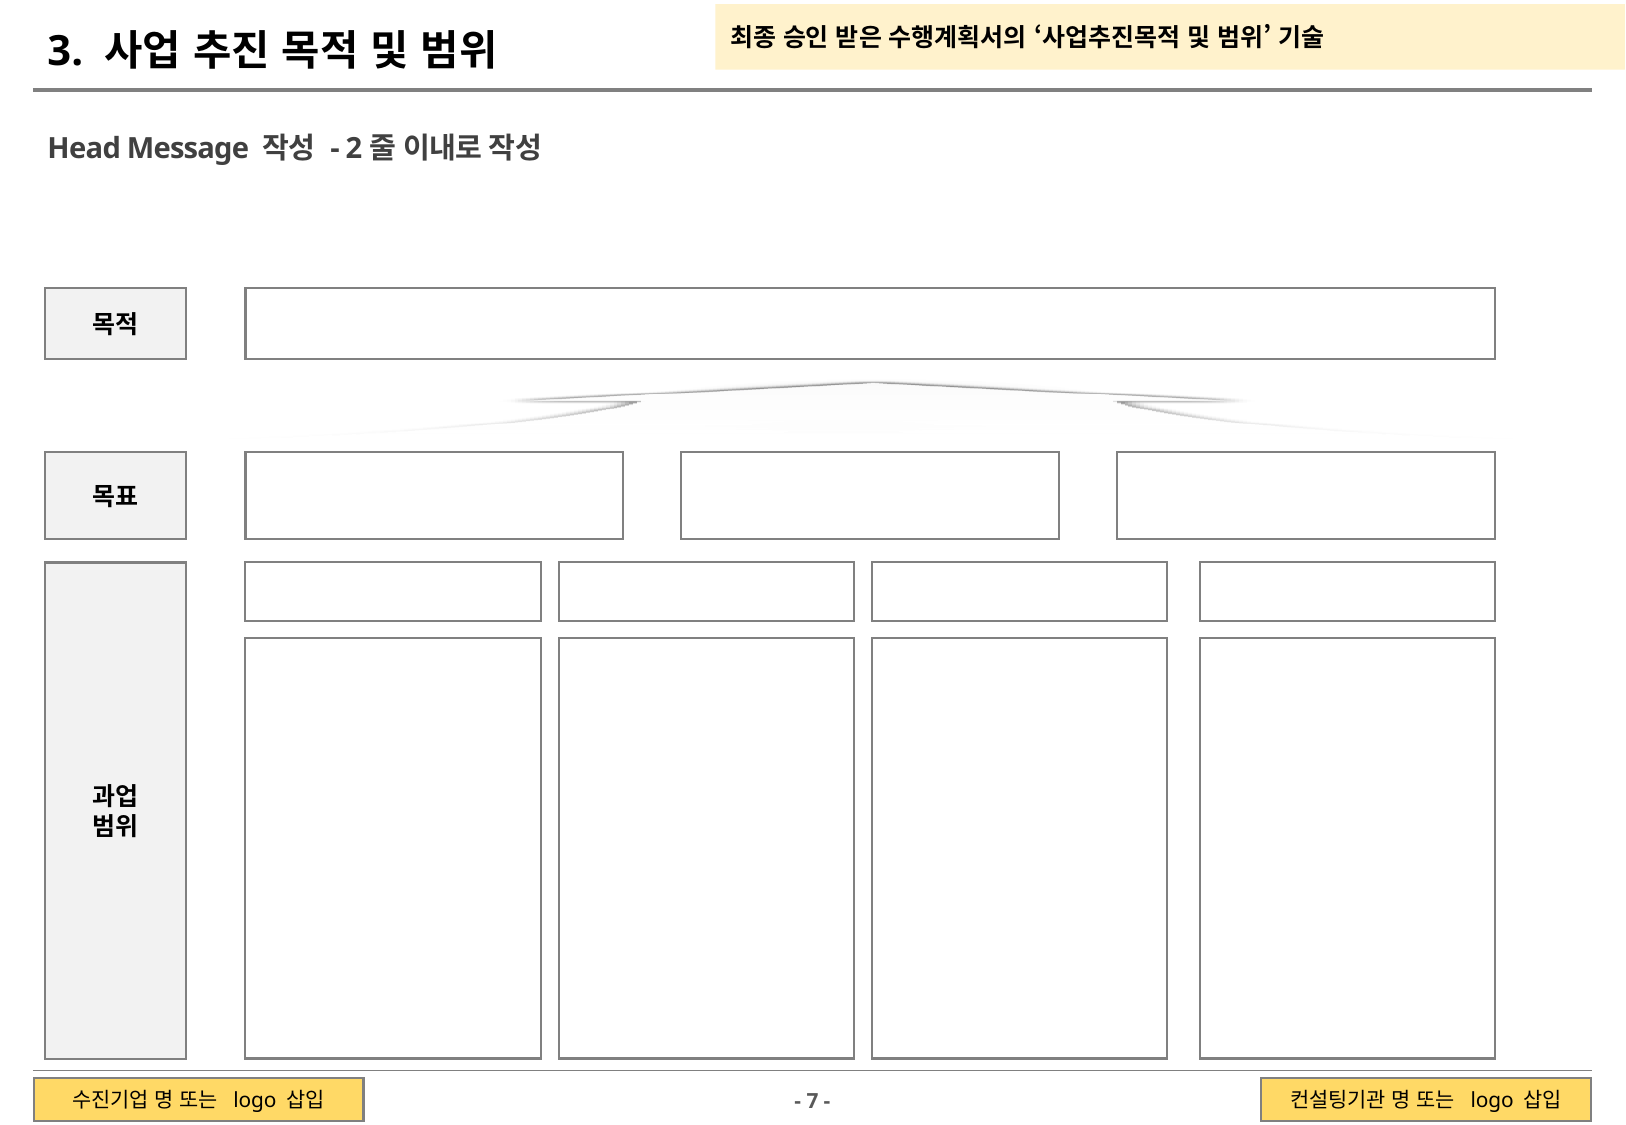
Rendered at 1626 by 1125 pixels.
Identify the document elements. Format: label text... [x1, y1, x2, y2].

text_box [1199, 561, 1496, 622]
text_box [558, 561, 855, 622]
text_box [558, 637, 855, 1060]
text_box [244, 637, 542, 1060]
text_box [244, 451, 624, 540]
text_box [871, 637, 1168, 1060]
text_box 3. 사업 추진 목적 및 범위 [32, 16, 1061, 81]
text_box [1199, 637, 1496, 1060]
text_box [244, 561, 542, 622]
text_box 최종 승인 받은 수행계획서의 ‘사업추진목적 및 범위’ 기술 [715, 4, 1625, 70]
text_box Head Message 작성 - 2줄 이내로 작성 [32, 113, 1593, 173]
text_box [871, 561, 1168, 622]
text_box [680, 451, 1060, 540]
text_box [1116, 451, 1496, 540]
picture [210, 378, 1533, 439]
text_box [244, 287, 1496, 360]
text_box 과업 범위 [44, 561, 187, 1060]
text_box 목적 [44, 287, 187, 360]
text_box 목표 [44, 451, 187, 540]
